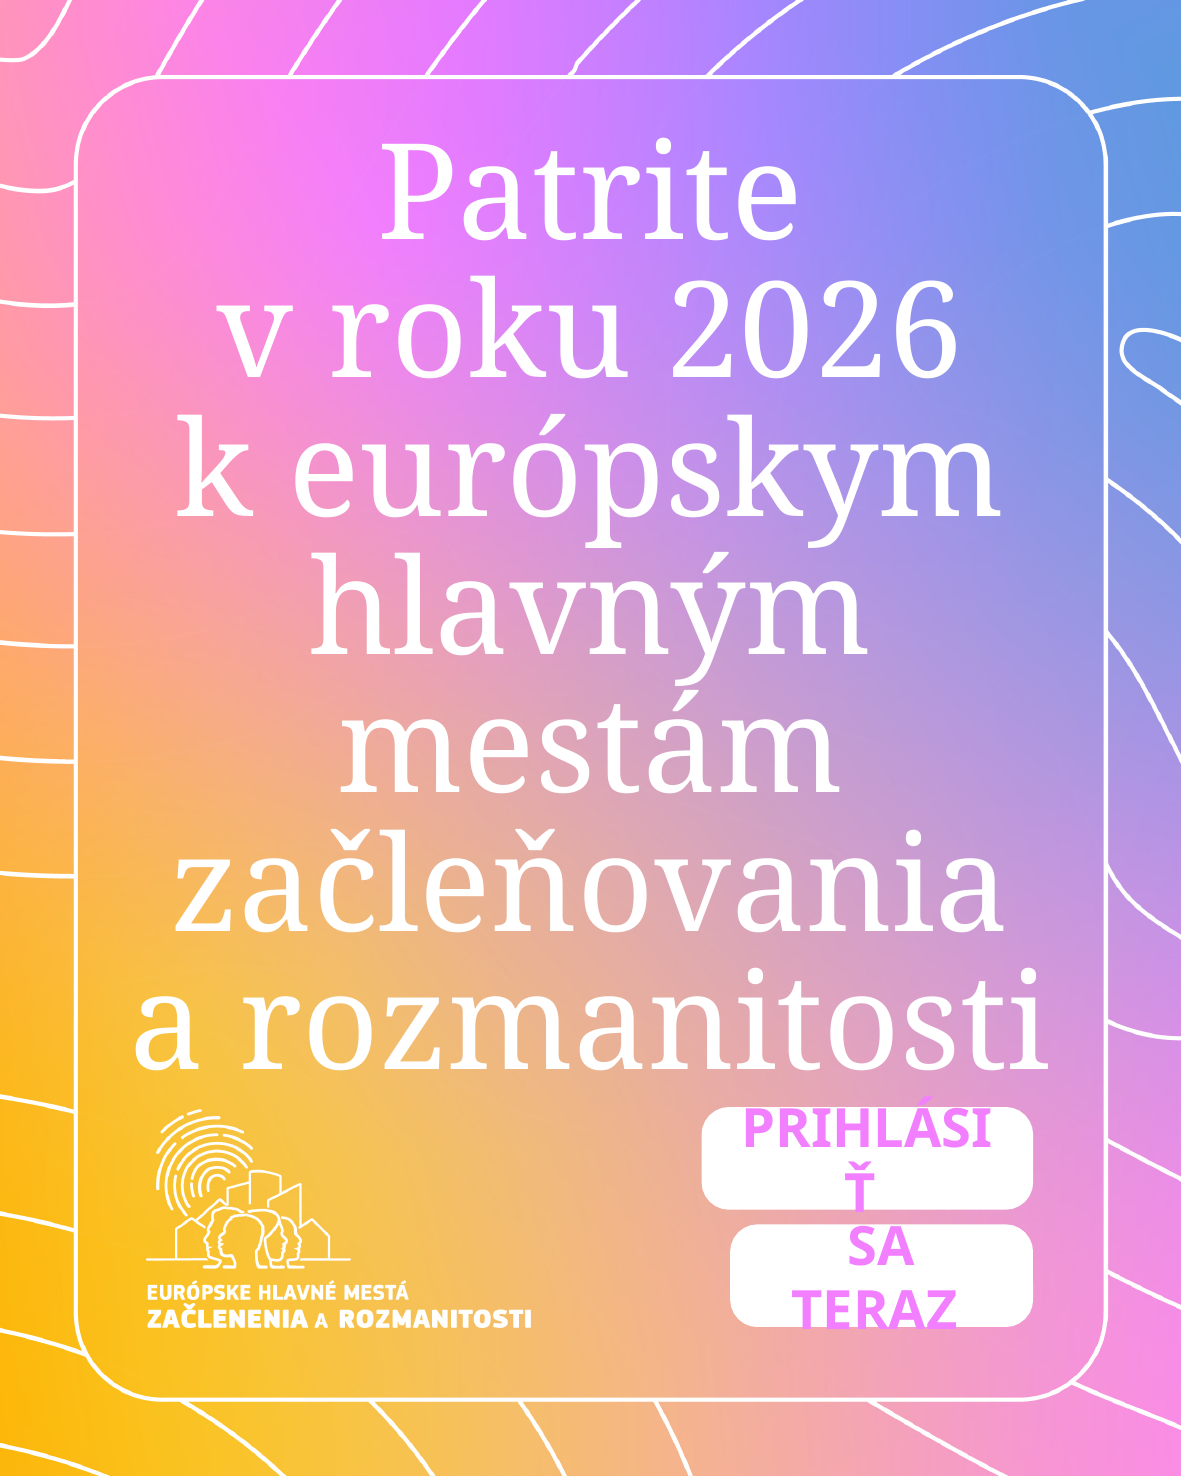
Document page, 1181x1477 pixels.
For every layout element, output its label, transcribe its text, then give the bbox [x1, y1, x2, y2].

text_box PRIHLÁSIŤ [715, 1121, 1020, 1196]
text_box SA TERAZ [744, 1238, 1019, 1313]
picture [0, 0, 1181, 1476]
title Patrite v roku 2026 k európskym hlavným mestám začleňovania a rozmanitosti [88, 148, 1093, 1076]
